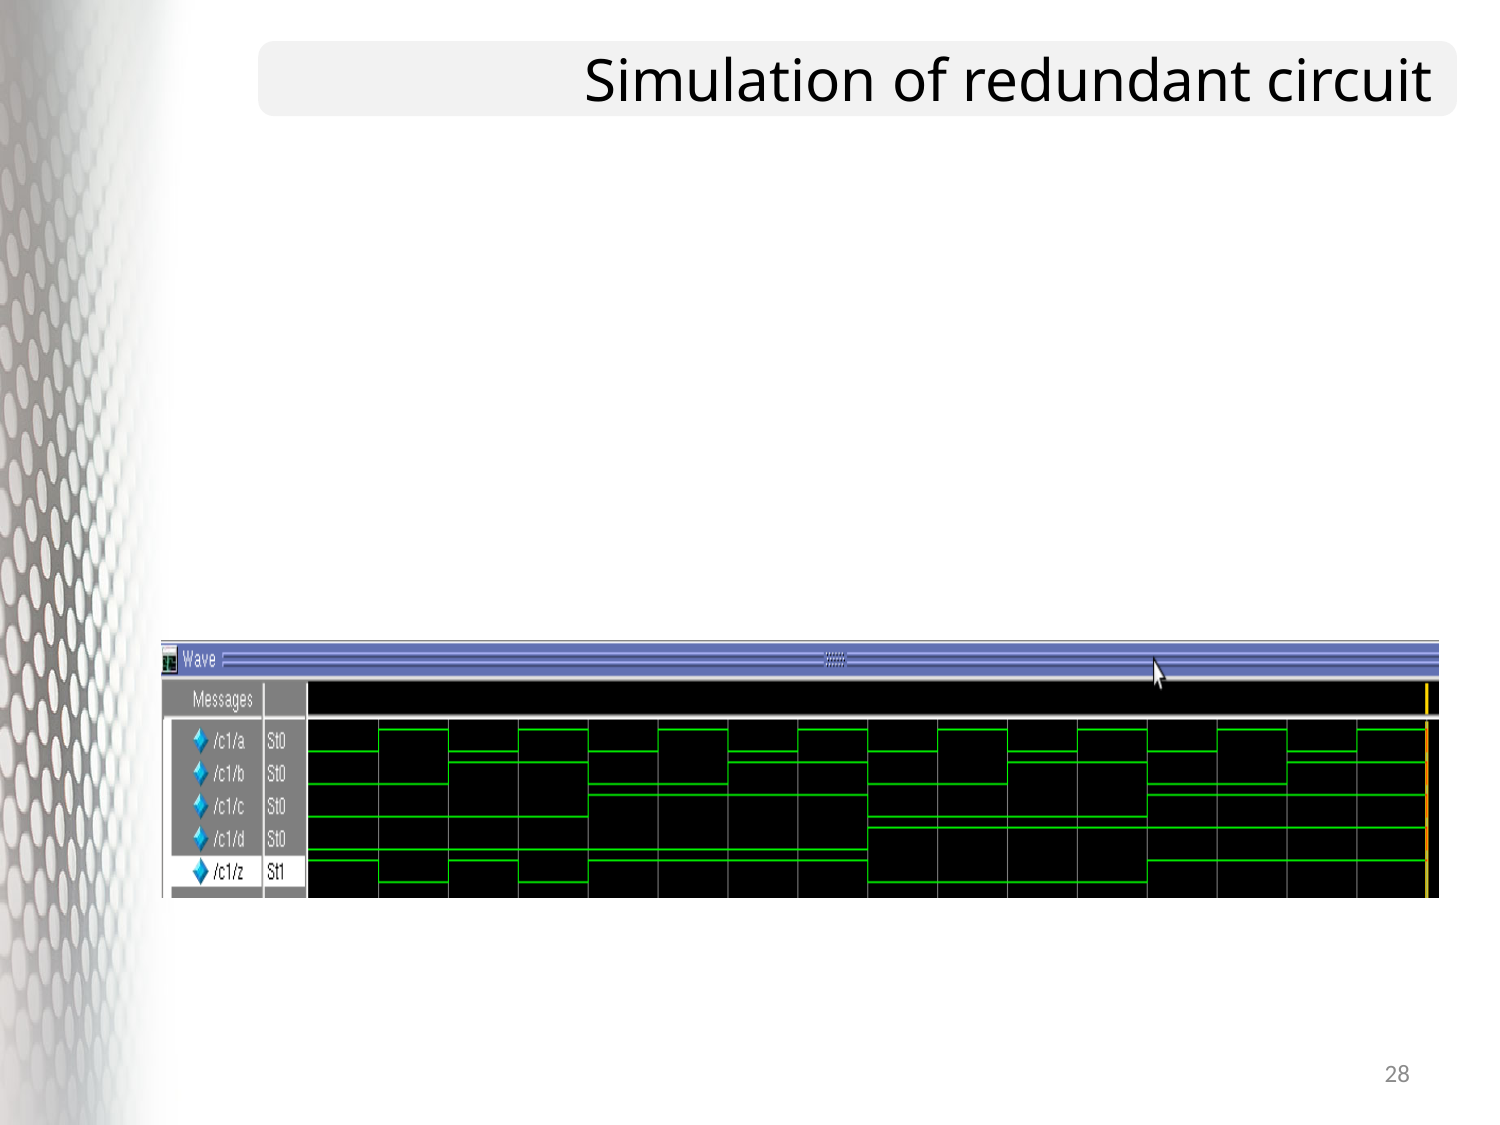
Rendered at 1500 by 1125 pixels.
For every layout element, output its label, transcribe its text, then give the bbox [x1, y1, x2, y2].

slide_number 28 [1074, 1042, 1425, 1103]
picture [0, 0, 1439, 1125]
title Simulation of redundant circuit [258, 40, 1449, 117]
